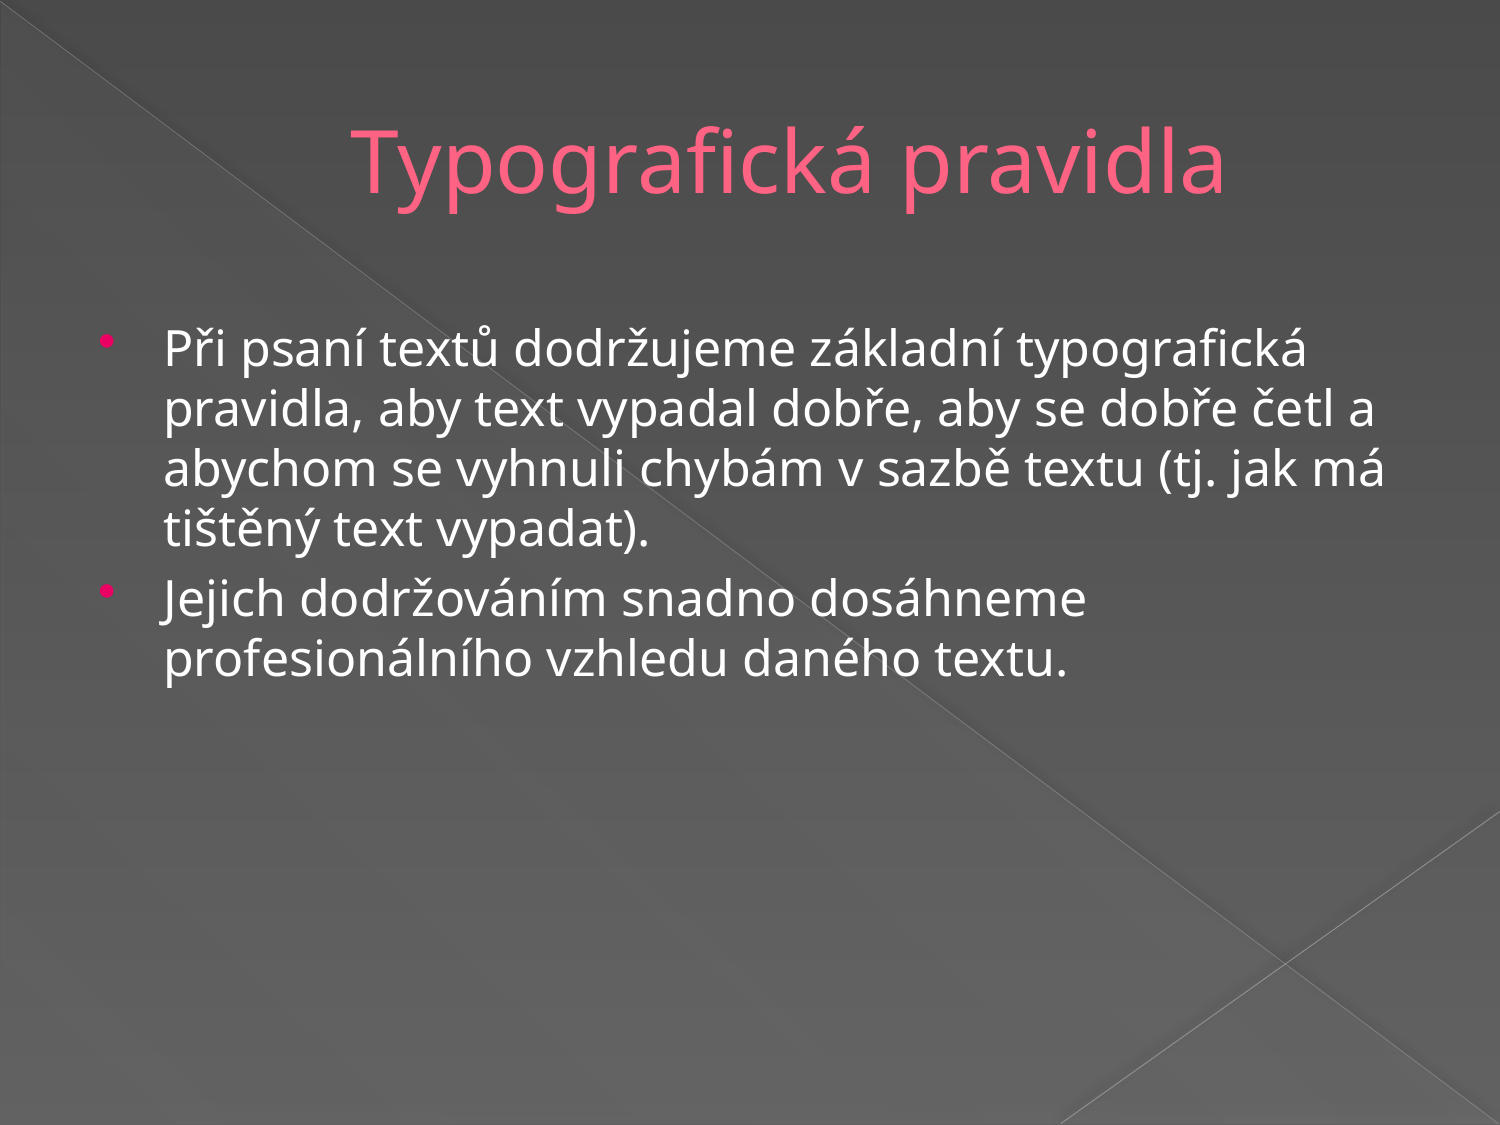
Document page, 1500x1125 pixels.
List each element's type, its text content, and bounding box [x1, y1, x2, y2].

list Při psaní textů dodržujeme základní typografická pravidla, aby text vypadal dobře, aby se dobře četl a abychom se vyhnuli chybám v sazbě textu (tj. jak má tištěný text vypadat). Jejich dodržováním snadno dosáhneme profesionálního vzhledu daného textu. [75, 308, 1425, 1059]
title Typografická pravidla [75, 43, 1425, 274]
